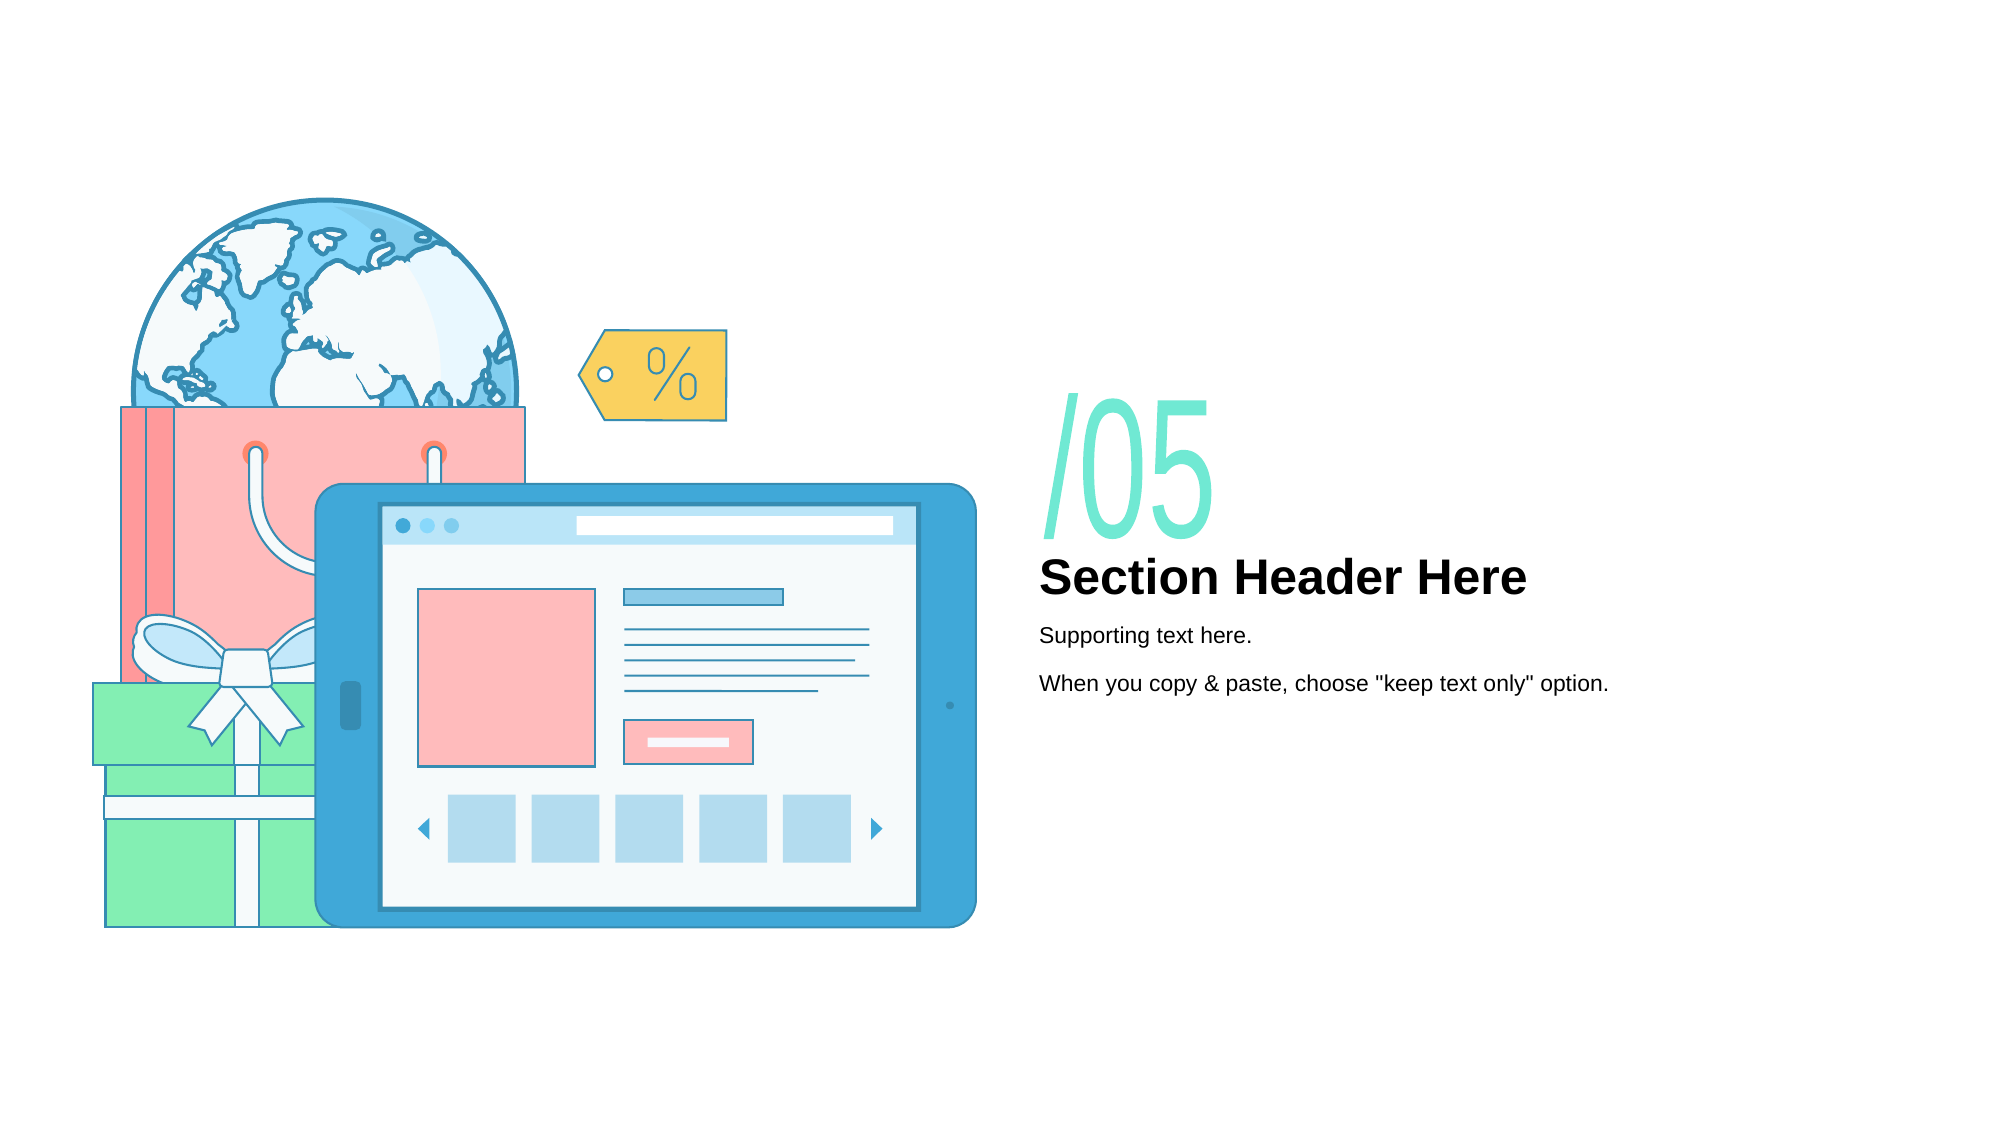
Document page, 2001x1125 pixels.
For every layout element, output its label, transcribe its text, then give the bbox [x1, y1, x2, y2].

title Section Header Here [1024, 465, 1890, 612]
list Supporting text here. When you copy & paste, choose "keep text only" option. [1024, 612, 1891, 780]
